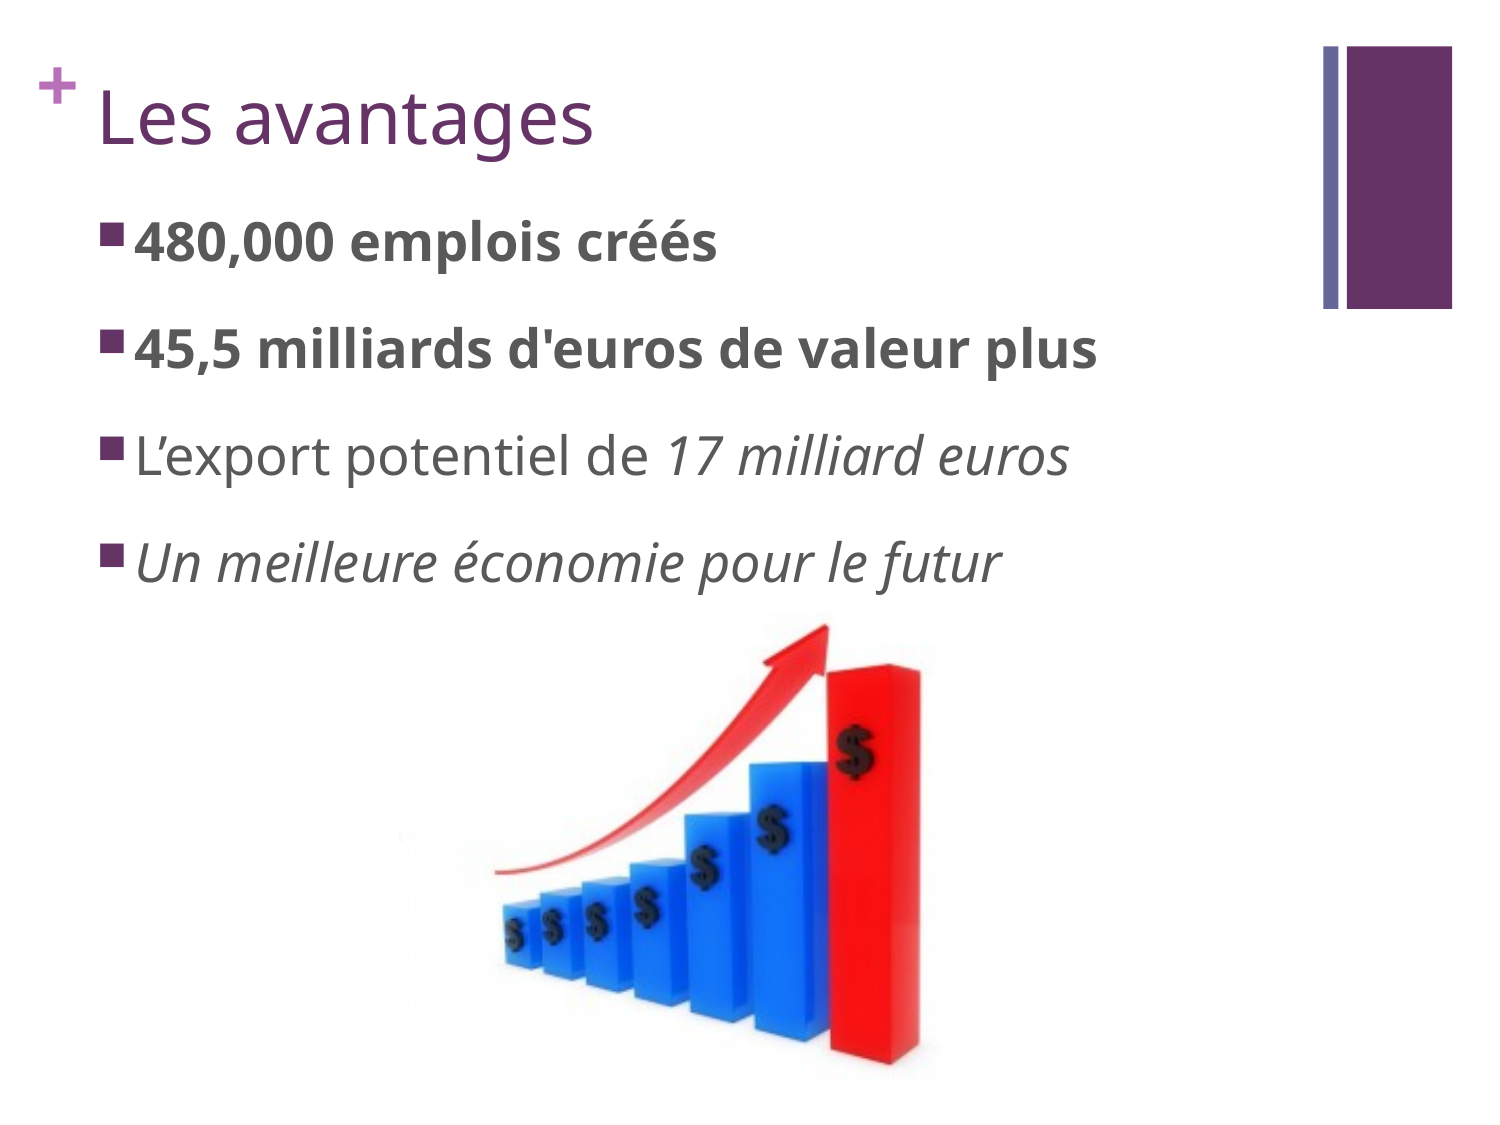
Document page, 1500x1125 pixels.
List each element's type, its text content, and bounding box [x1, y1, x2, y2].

picture [399, 611, 1026, 1082]
list 480,000 emplois créés 45,5 milliards d'euros de valeur plus L’export potentiel de 17 milliard euros Un meilleure économie pour le futur [81, 200, 1322, 1005]
title Les avantages [81, 62, 1322, 200]
